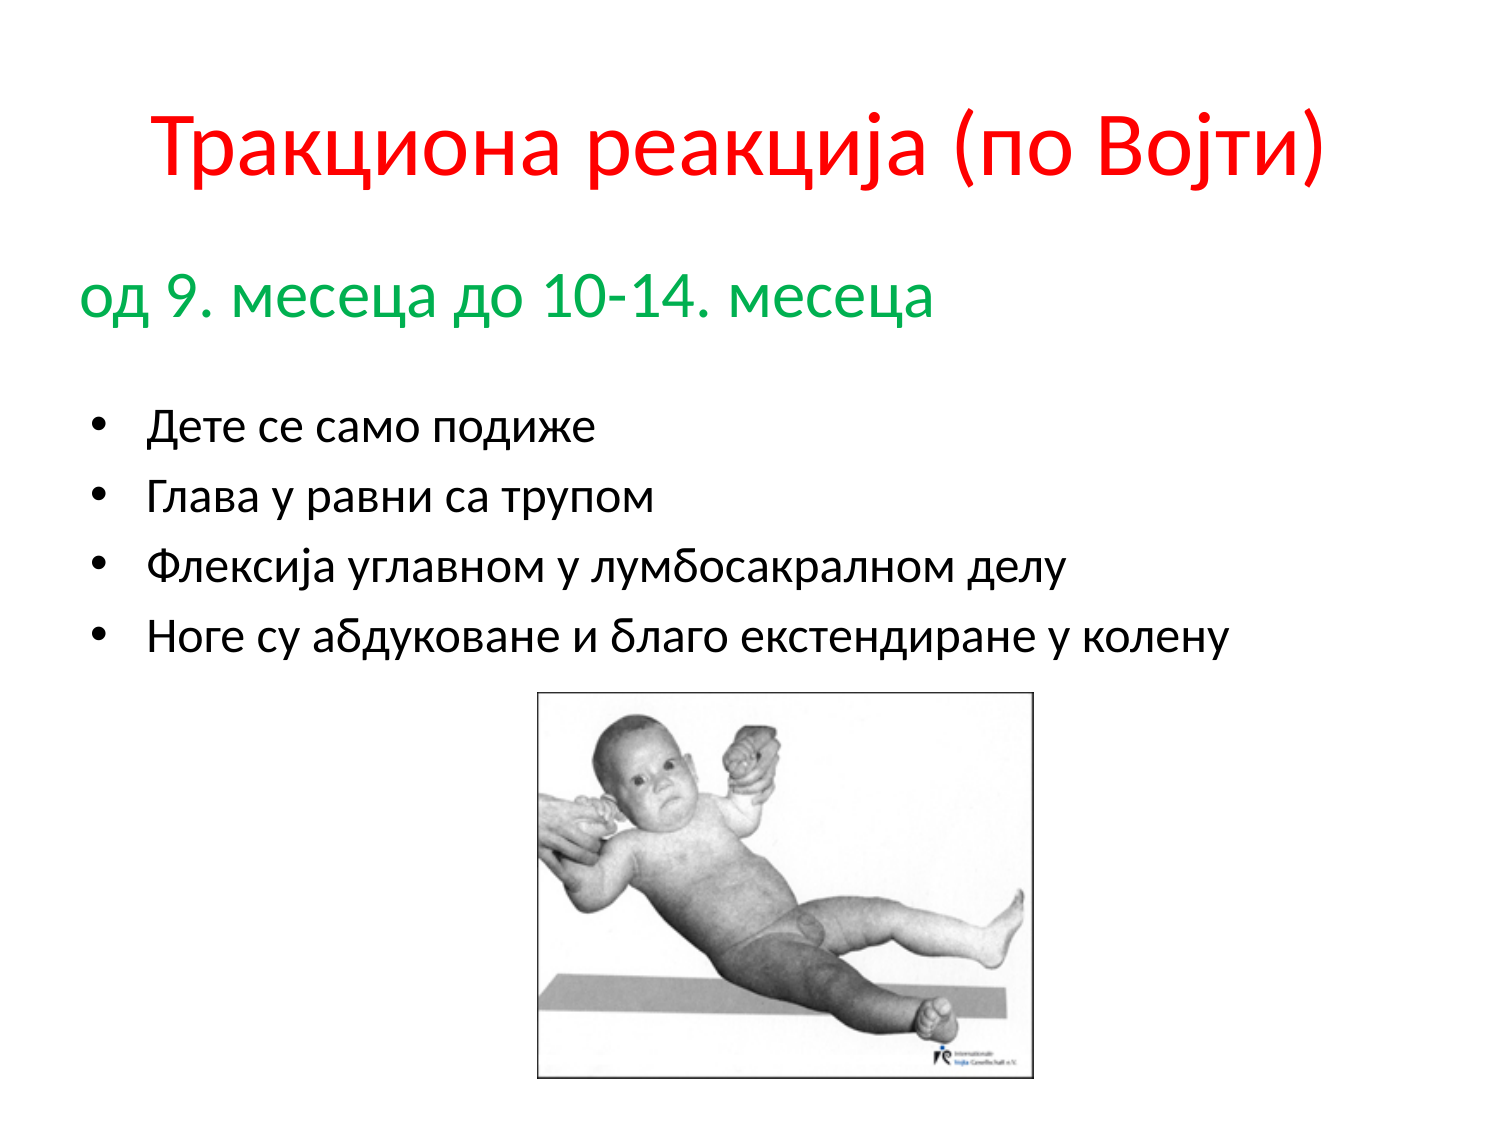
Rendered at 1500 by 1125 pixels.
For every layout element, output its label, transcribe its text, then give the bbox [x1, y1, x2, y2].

text_box од 9. месеца до 10-14. месеца [64, 243, 1376, 339]
list Дете се само подиже Глава у равни са трупом Флексија углавном у лумбосакралном делу Ноге су абдуковане и благо екстендиране у колену [75, 385, 1425, 1005]
title Тракциона реакција (по Војти) [75, 45, 1425, 233]
picture [537, 692, 1034, 1079]
